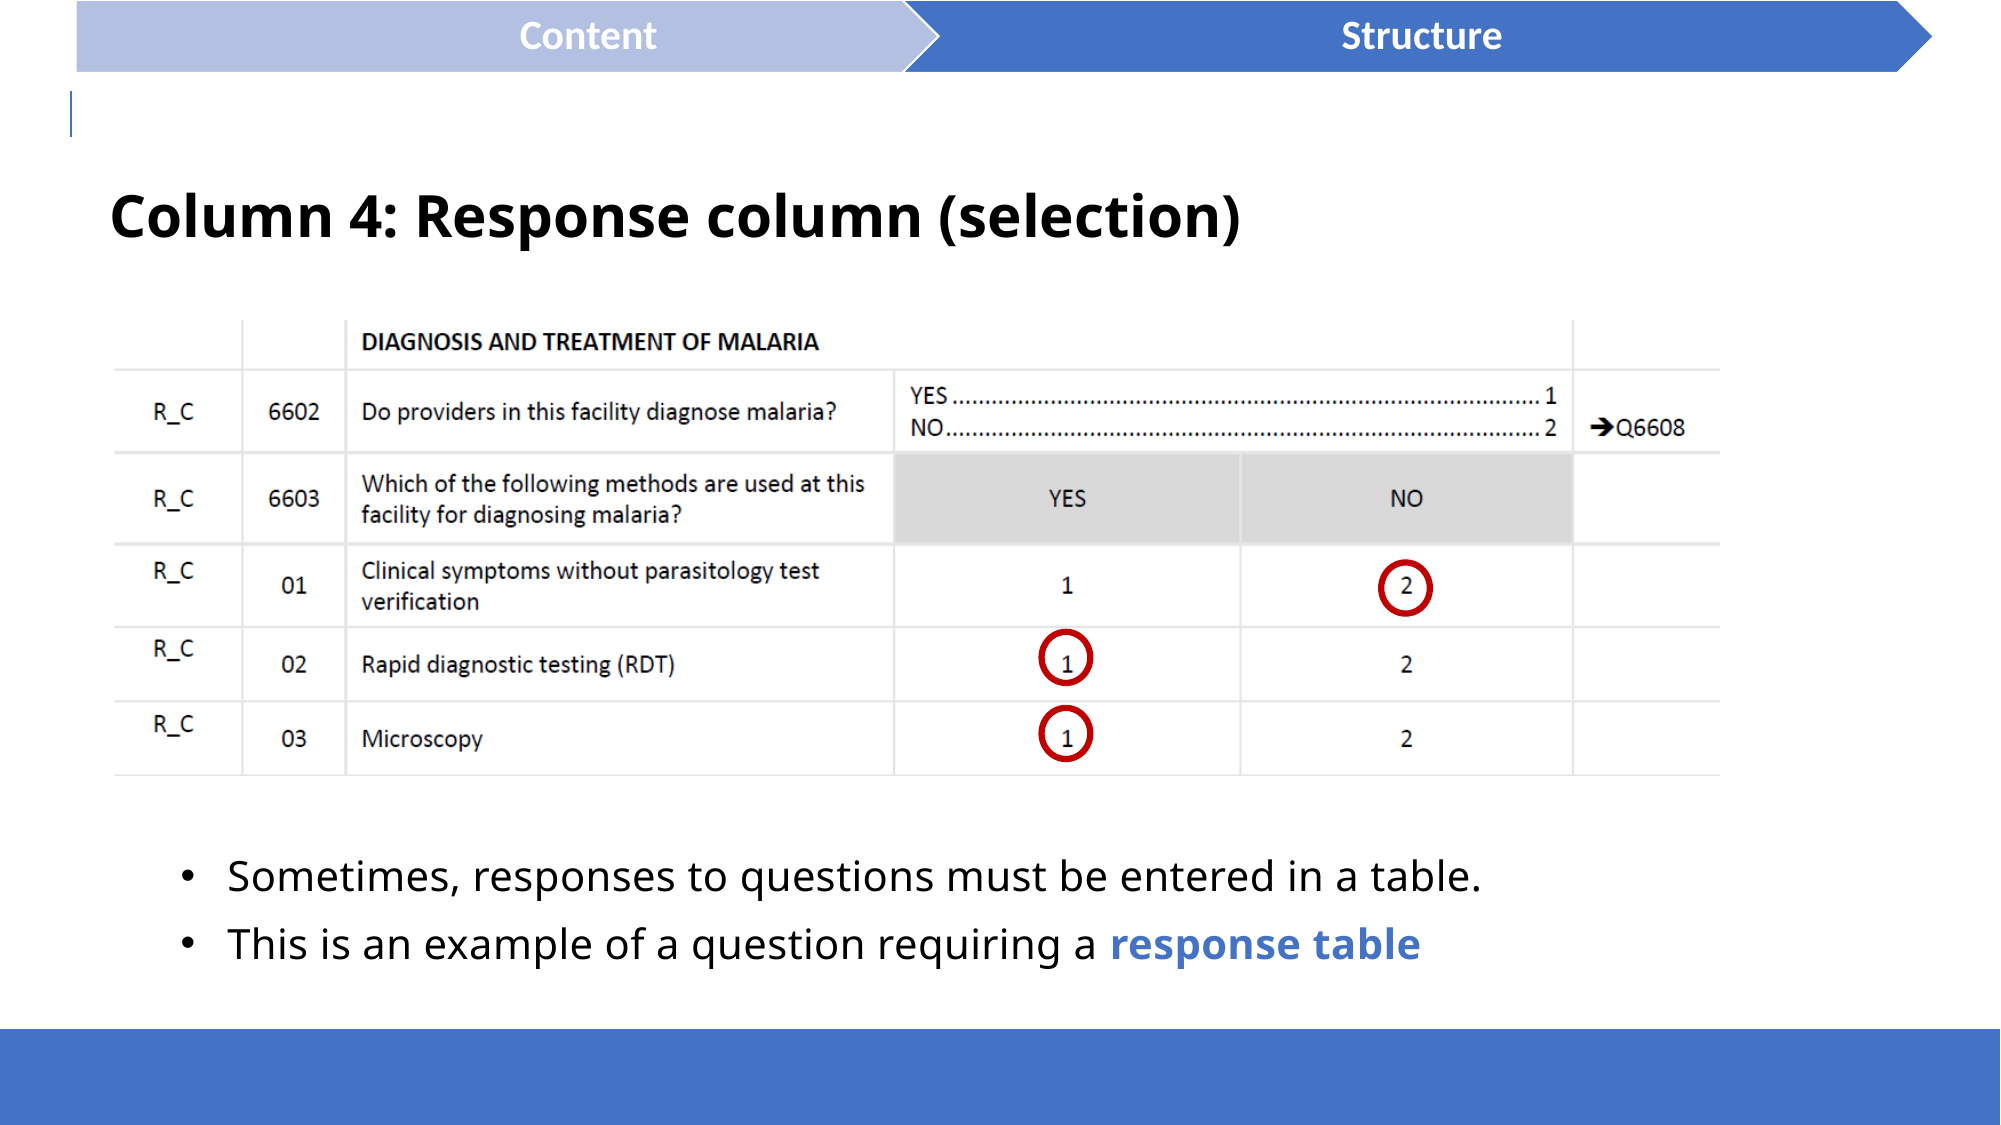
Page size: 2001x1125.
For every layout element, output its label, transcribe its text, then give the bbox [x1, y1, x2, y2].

picture [114, 320, 1721, 776]
text_box Sometimes, responses to questions must be entered in a table. This is an example of a question requiring a response table [137, 320, 1863, 975]
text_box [75, 0, 1936, 73]
list Column 4: Response column (selection) [94, 171, 1798, 259]
